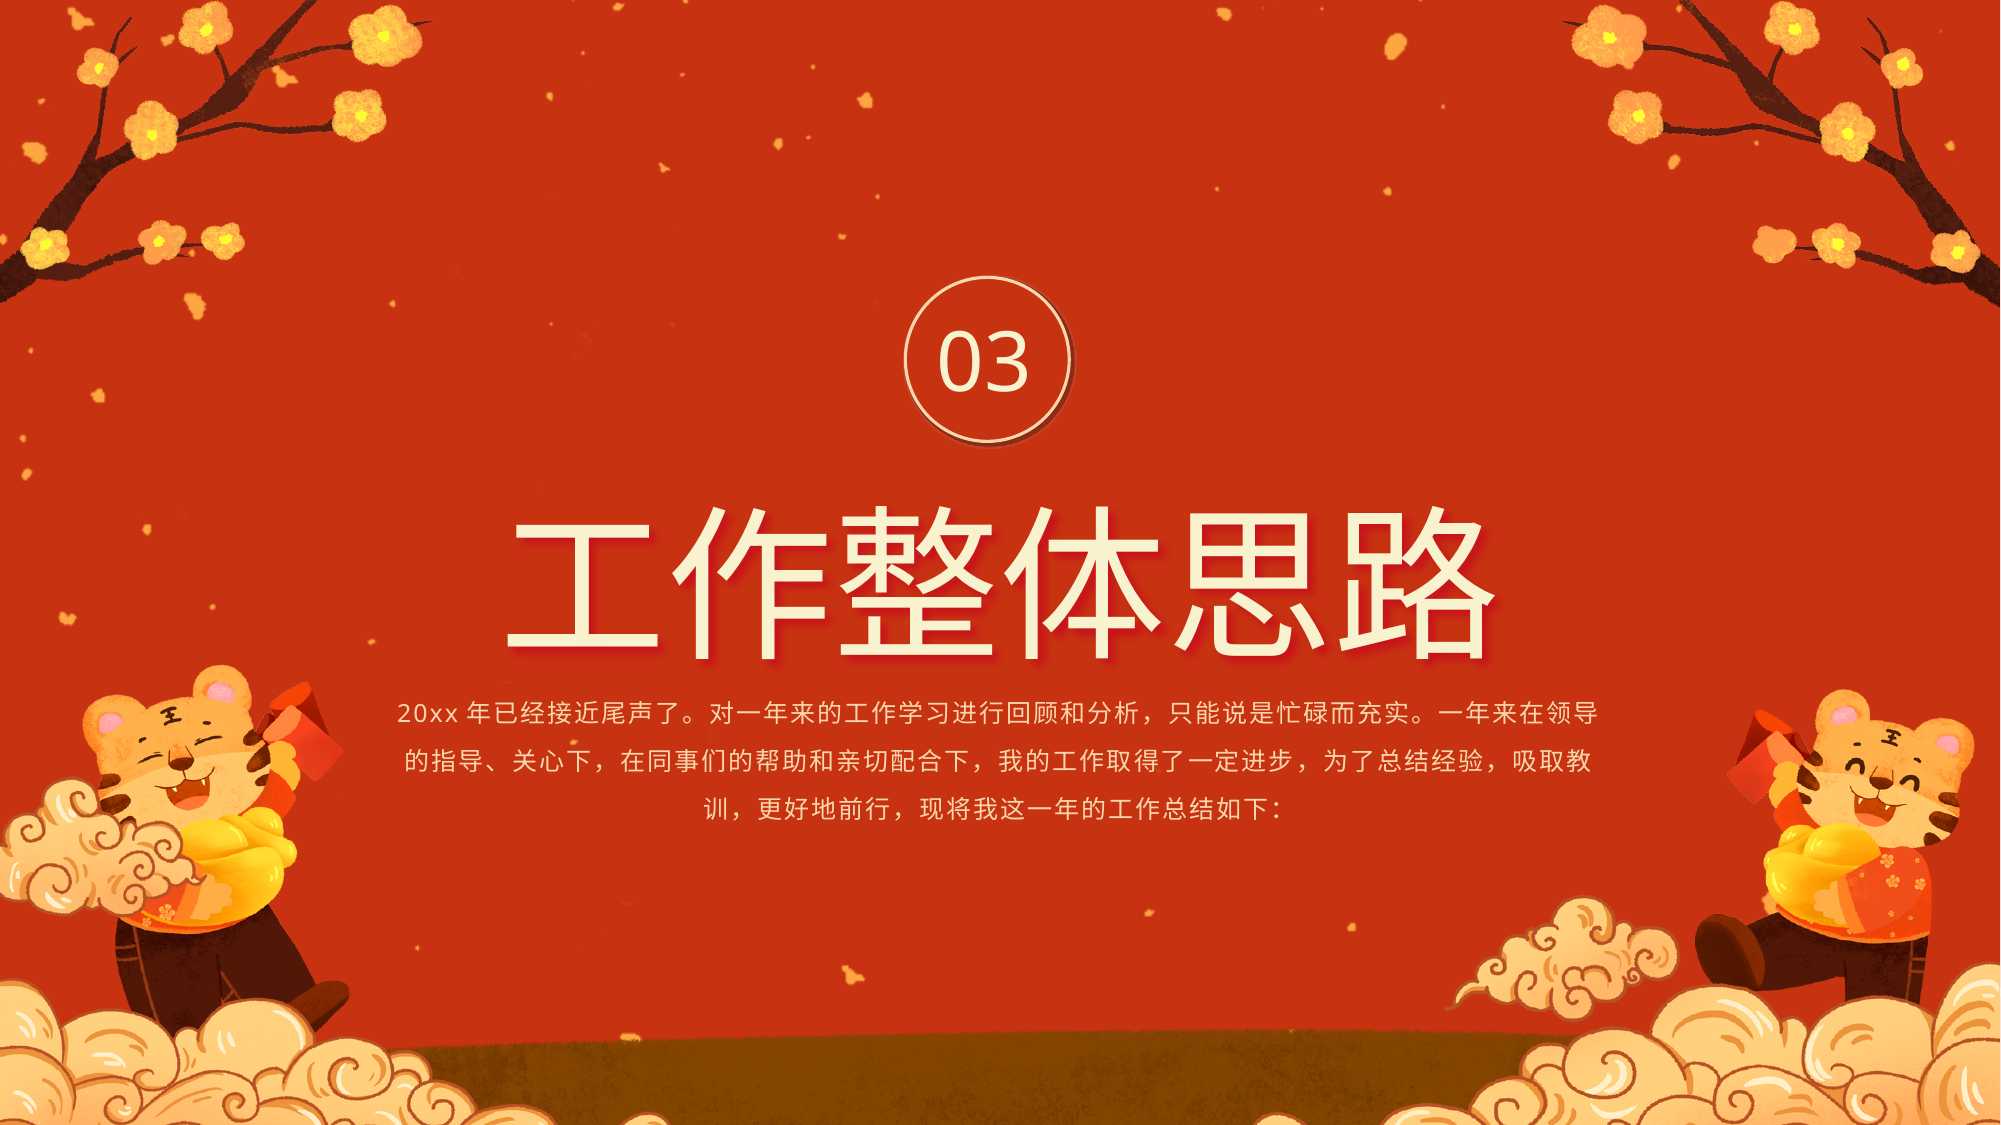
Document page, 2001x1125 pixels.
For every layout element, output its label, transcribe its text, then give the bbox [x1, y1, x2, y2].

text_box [905, 277, 1070, 442]
text_box 工作整体思路 [205, 452, 1795, 688]
text_box 20xx年已经接近尾声了。对一年来的工作学习进行回顾和分析，只能说是忙碌而充实。一年来在领导的指导、关心下，在同事们的帮助和亲切配合下，我的工作取得了一定进步，为了总结经验，吸取教训，更好地前行，现将我这一年的工作总结如下： [381, 672, 1619, 831]
picture [0, 0, 2001, 1125]
